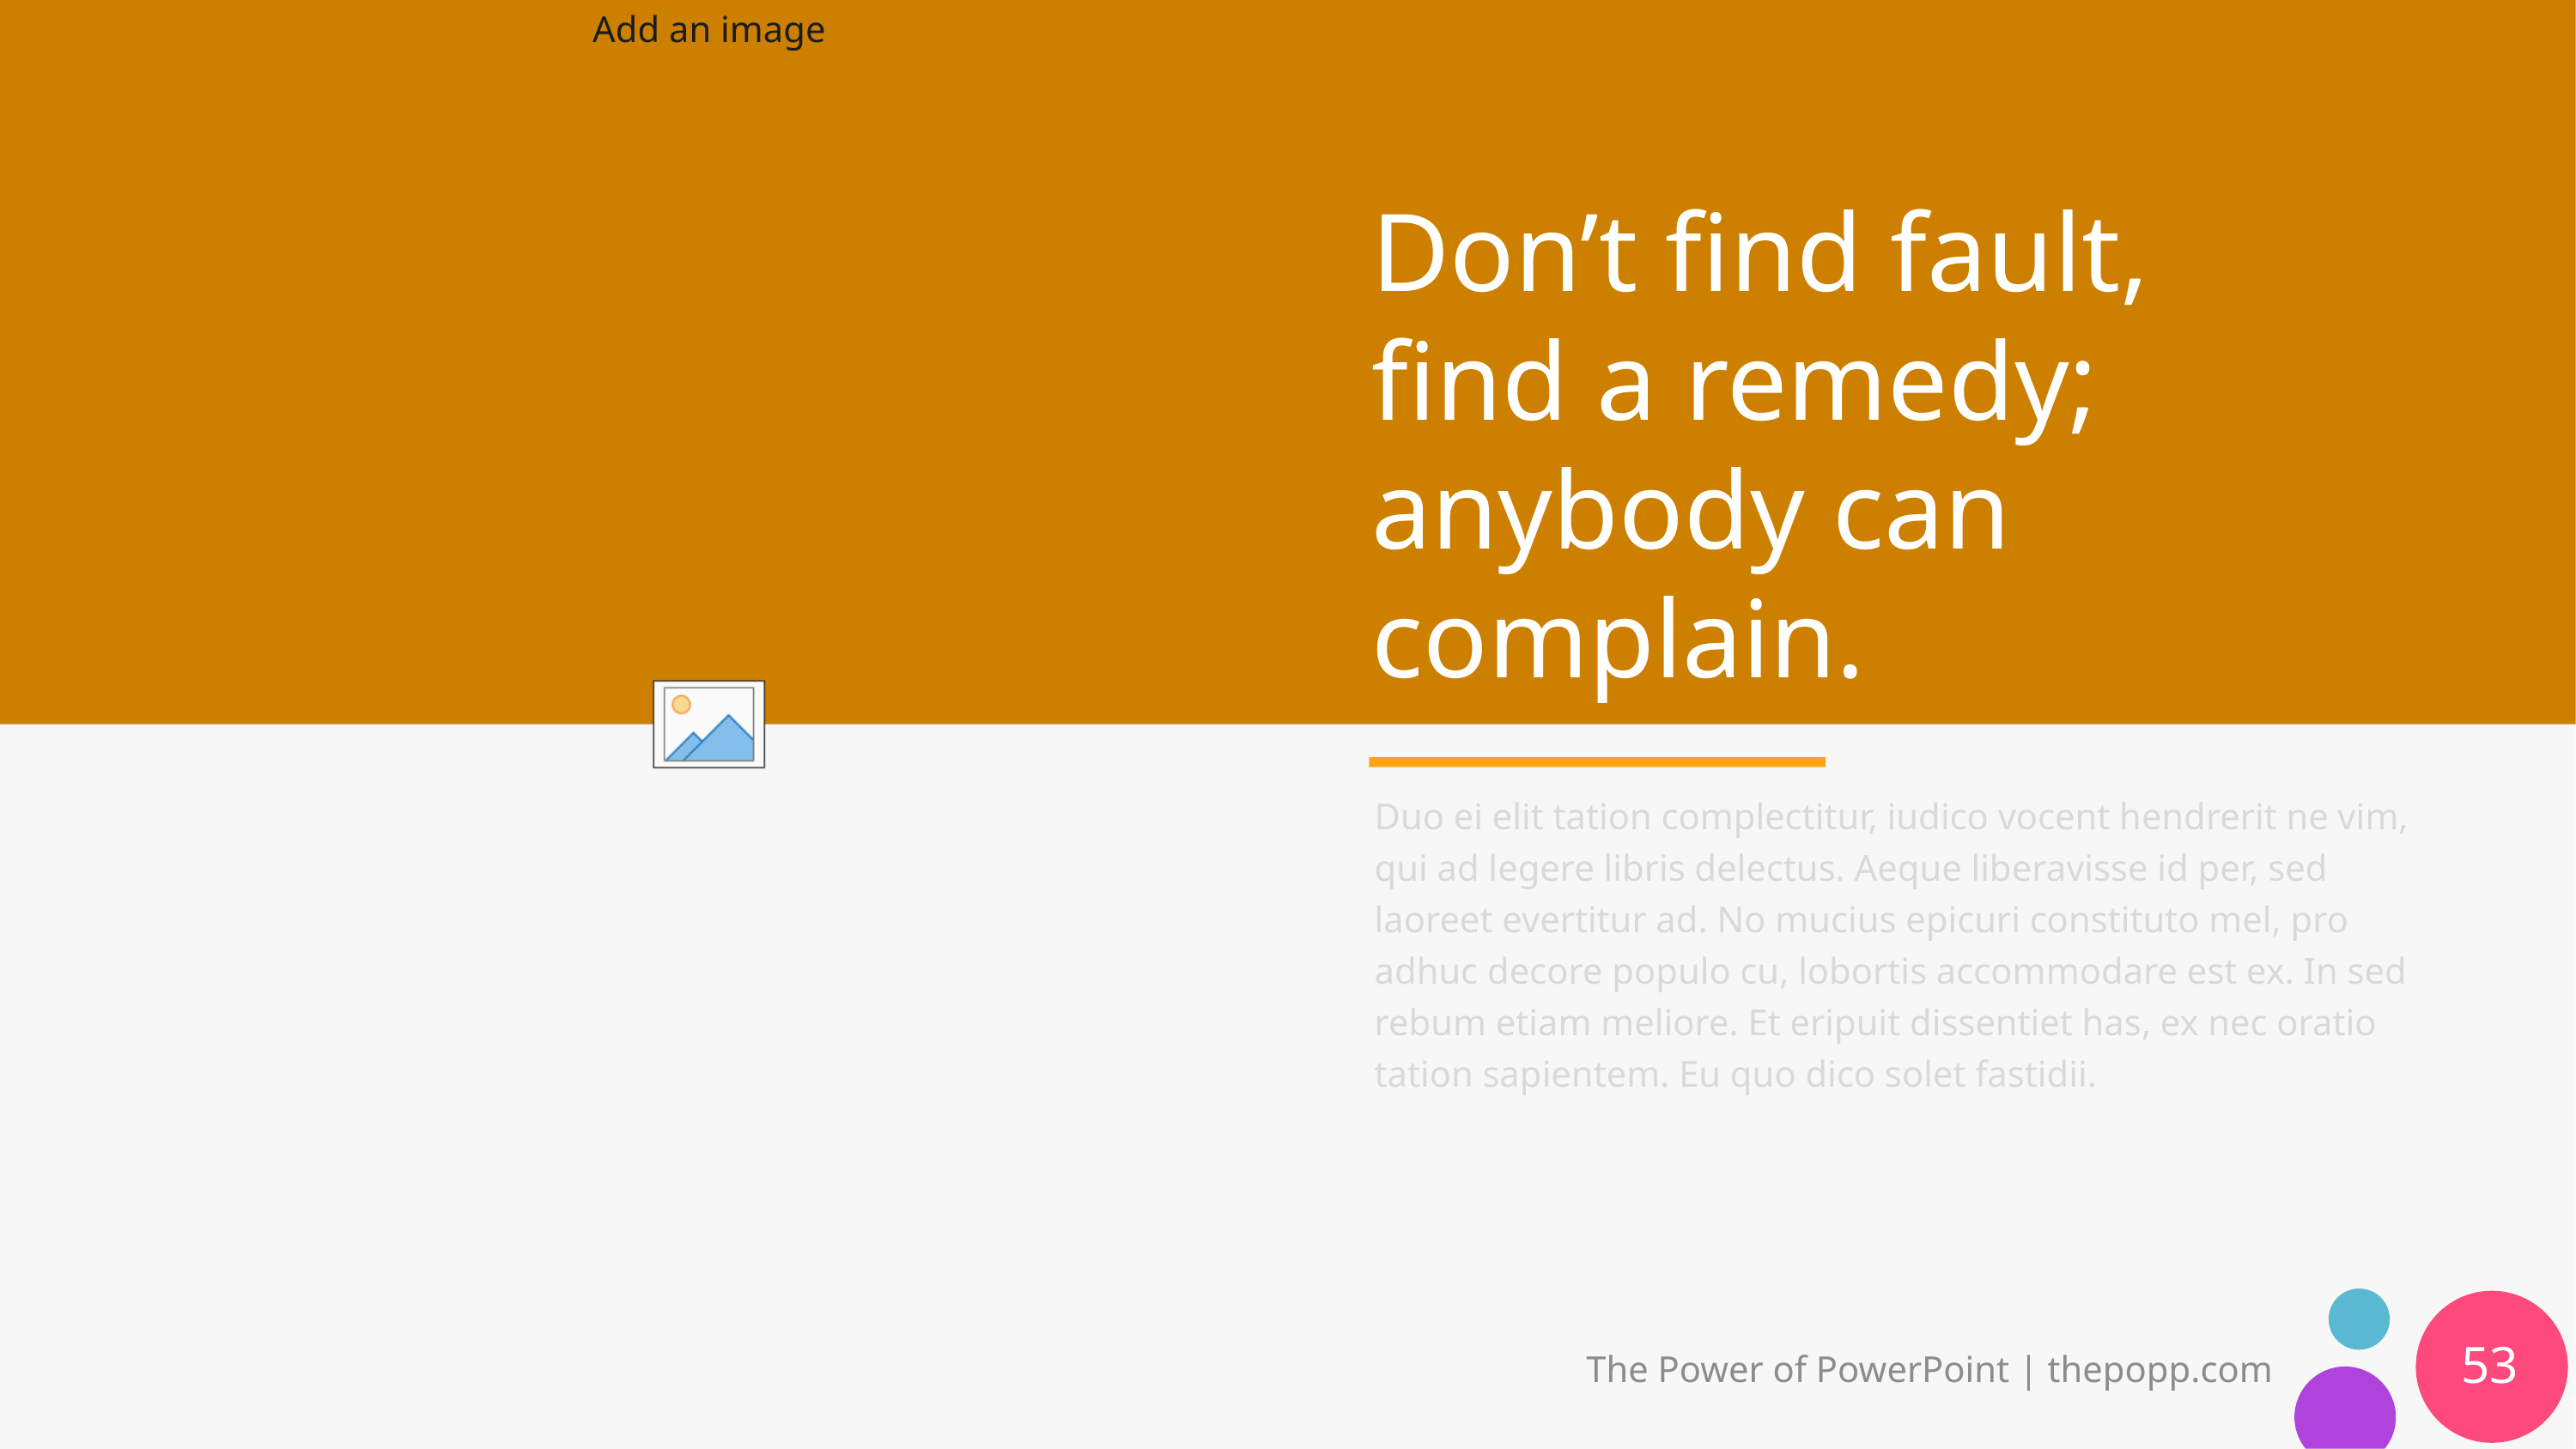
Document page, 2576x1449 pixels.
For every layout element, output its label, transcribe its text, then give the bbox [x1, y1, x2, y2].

title Don’t find fault, find a remedy; anybody can complain. [1348, 117, 2475, 711]
slide_number 53 [2414, 1328, 2567, 1406]
picture [131, 0, 1288, 1449]
footer The Power of PowerPoint | thepopp.com [1479, 1332, 2296, 1410]
list Duo ei elit tation complectitur, iudico vocent hendrerit ne vim, qui ad legere libris delectus. Aeque liberavisse id per, sed laoreet evertitur ad. No mucius epicuri constituto mel, pro adhuc decore populo cu, lobortis accommodare est ex. In sed rebum etiam meliore. Et eripuit dissentiet has, ex nec oratio tation sapientem. Eu quo dico solet fastidii. [1351, 773, 2478, 1199]
